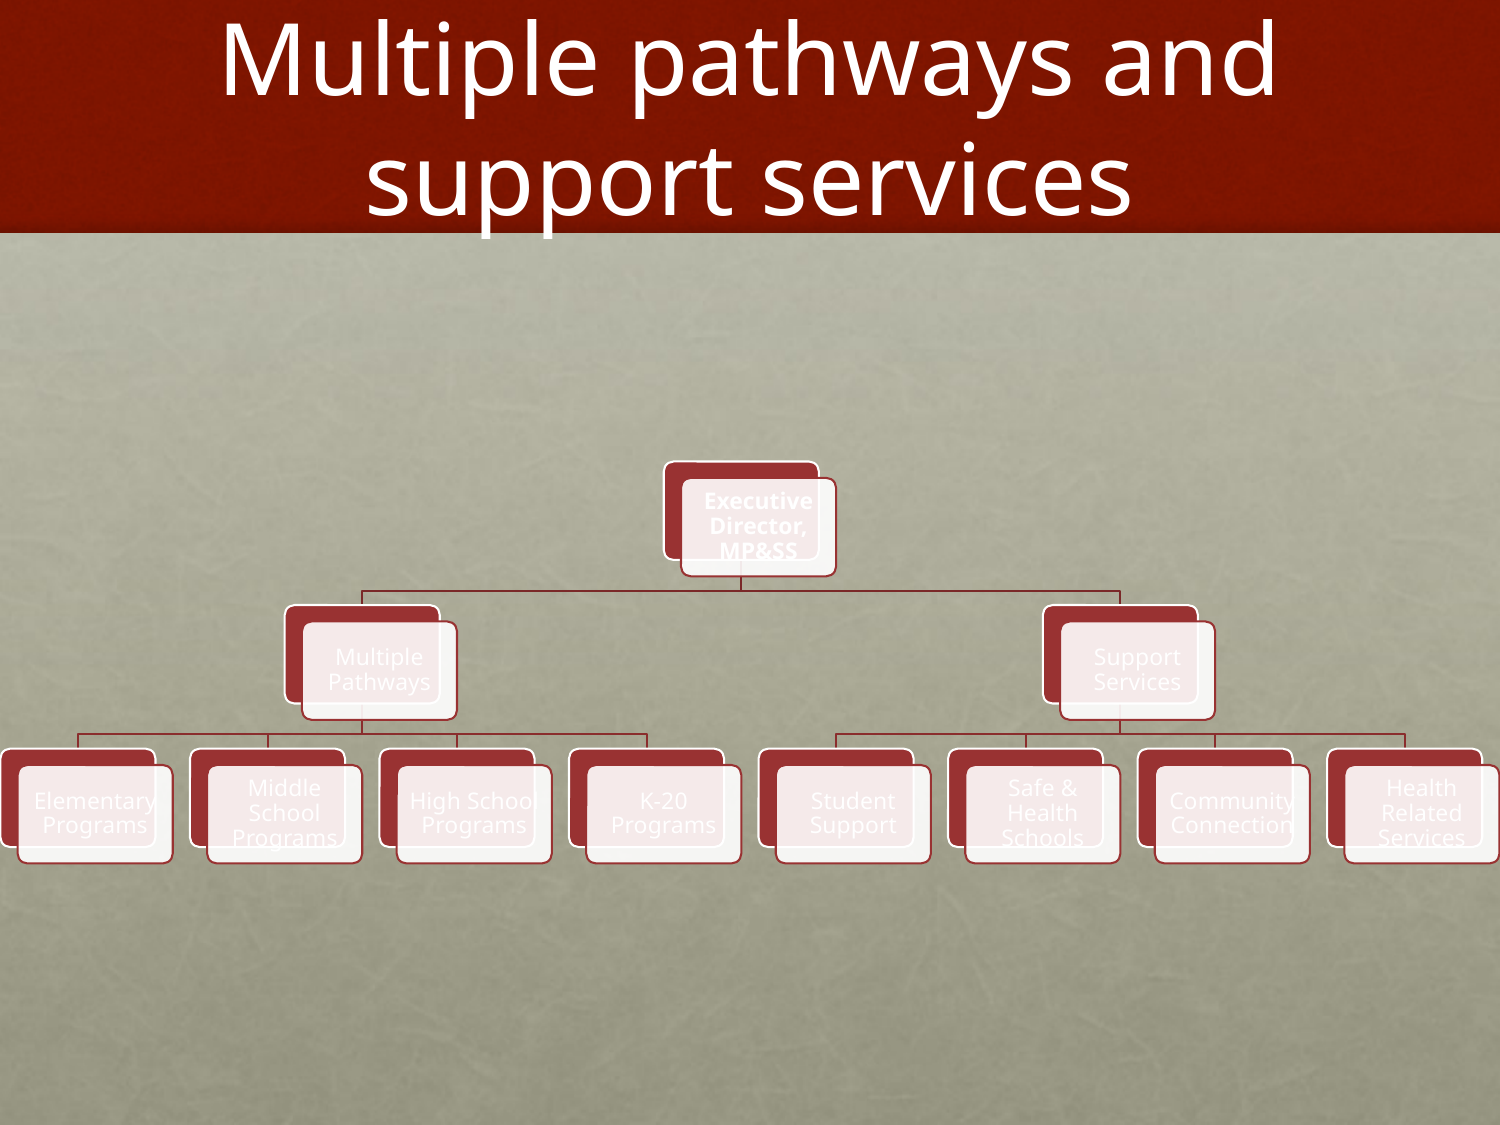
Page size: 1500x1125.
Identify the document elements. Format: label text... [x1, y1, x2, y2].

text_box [0, 161, 1500, 1125]
title Multiple pathways and support services [127, 10, 1372, 153]
